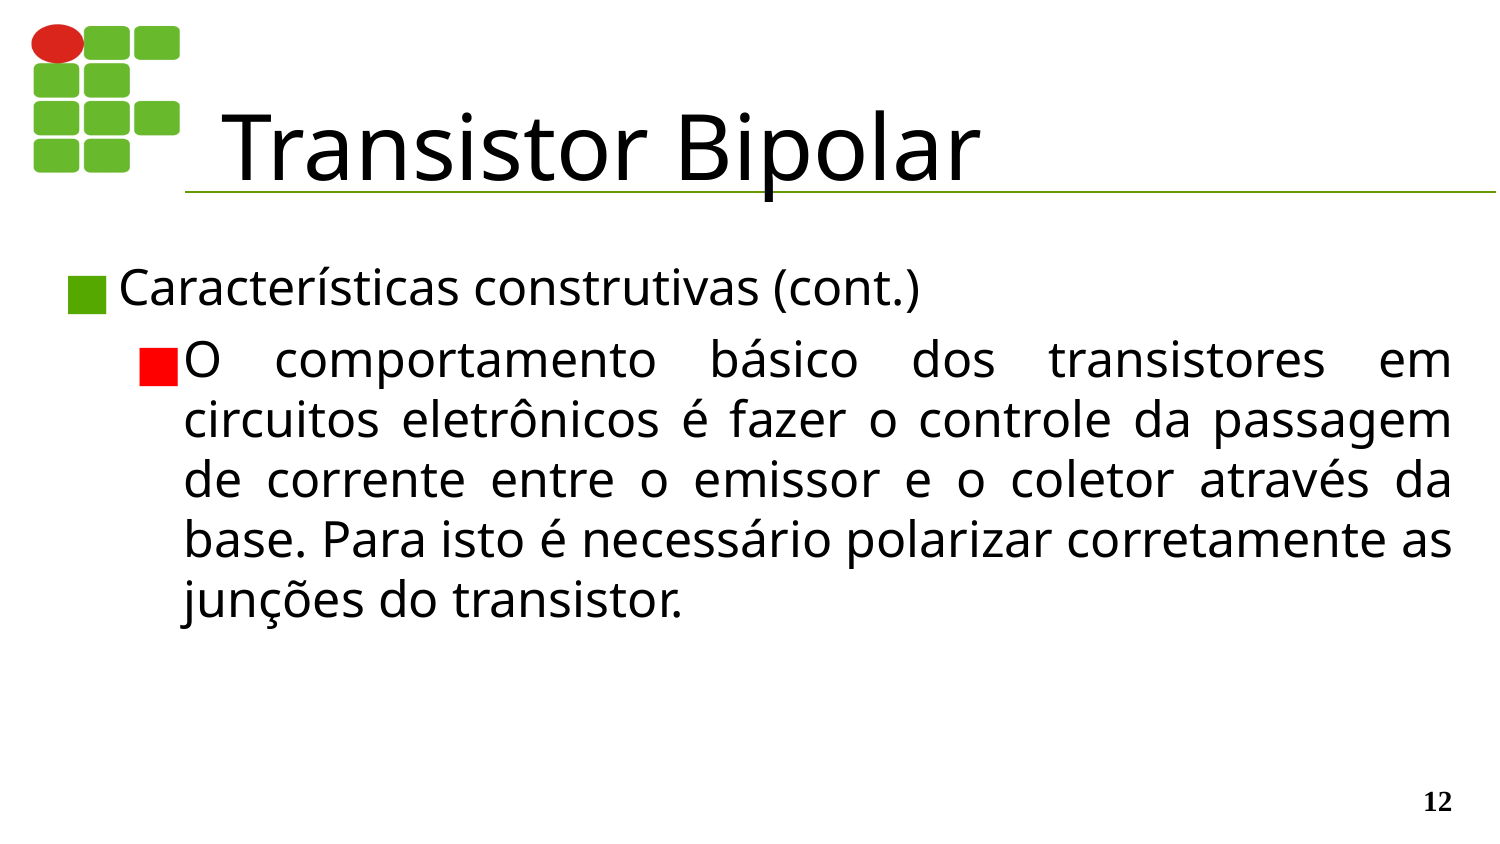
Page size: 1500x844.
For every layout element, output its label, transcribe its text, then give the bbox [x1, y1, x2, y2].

picture [29, 23, 182, 174]
text_box ‹#› [1155, 774, 1468, 825]
list Características construtivas (cont.) O comportamento básico dos transistores em circuitos eletrônicos é fazer o controle da passagem de corrente entre o emissor e o coletor através da base. Para isto é necessário polarizar corretamente as junções do transistor. [46, 248, 1469, 774]
title Transistor Bipolar [206, 26, 1468, 207]
